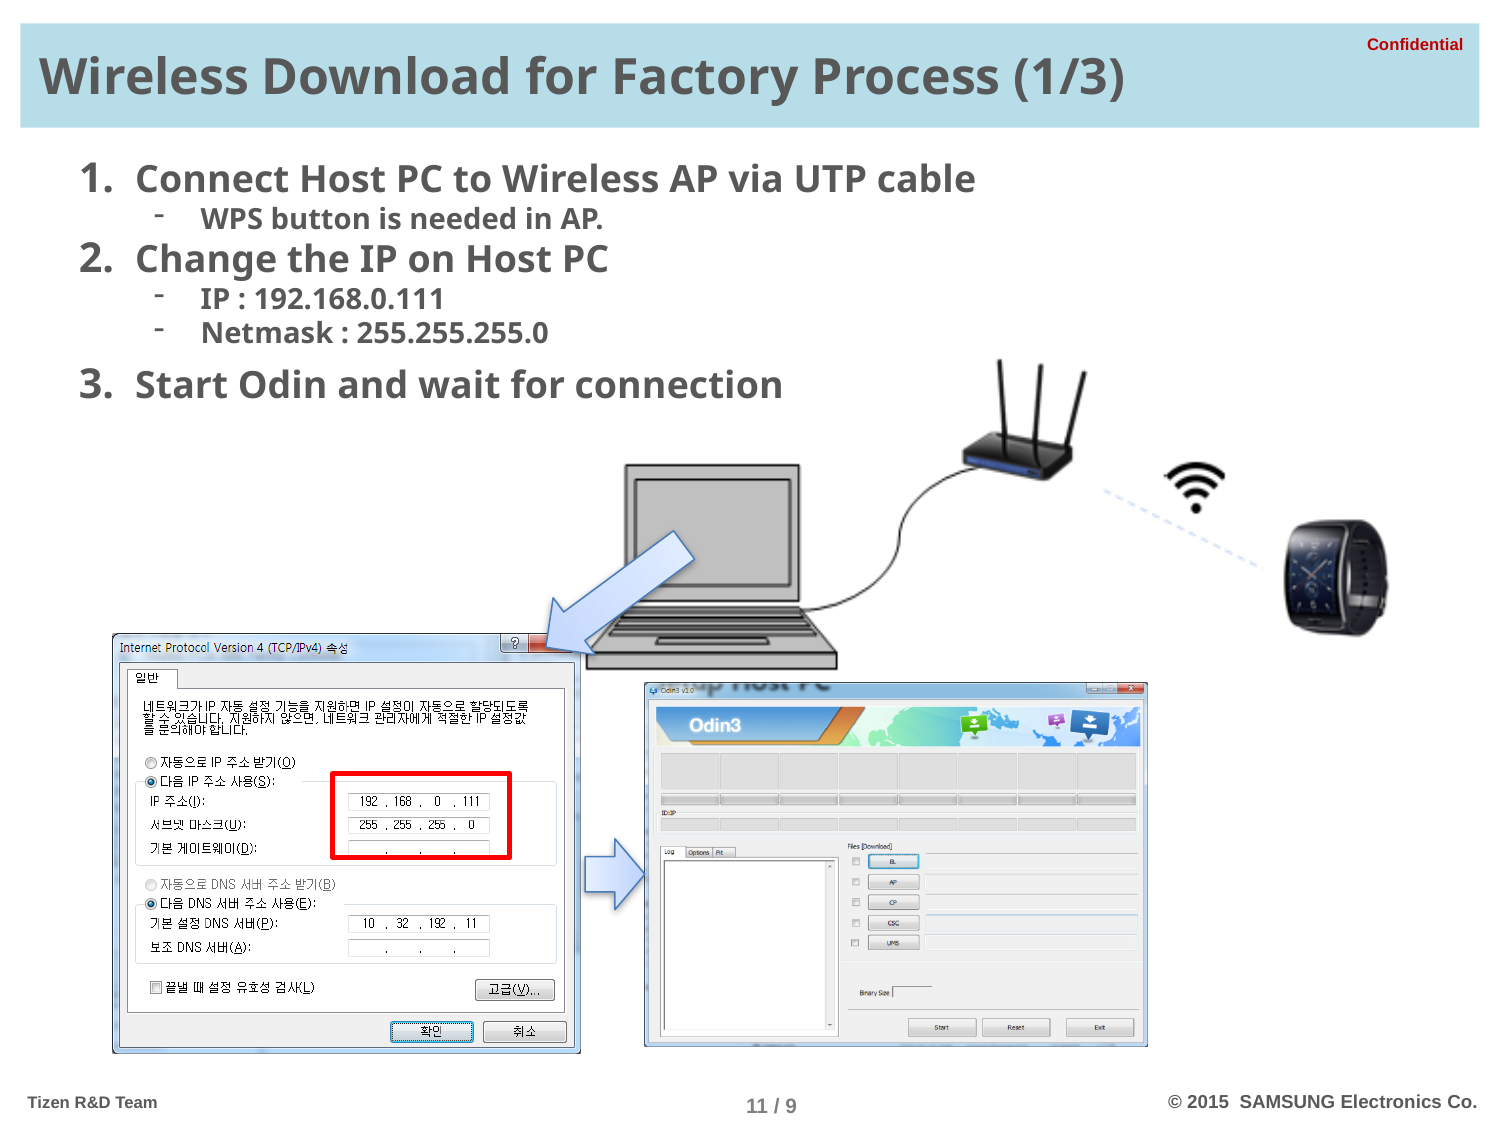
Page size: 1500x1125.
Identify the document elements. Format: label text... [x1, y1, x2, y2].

picture [111, 330, 1477, 1054]
list Connect Host PC to Wireless AP via UTP cable WPS button is needed in AP. Change the IP on Host PC IP : 192.168.0.111 Netmask : 255.255.255.0 Start Odin and wait for connection [37, 125, 1463, 448]
text_box [585, 838, 639, 911]
title Wireless Download for Factory Process (1/3) [24, 30, 1450, 118]
